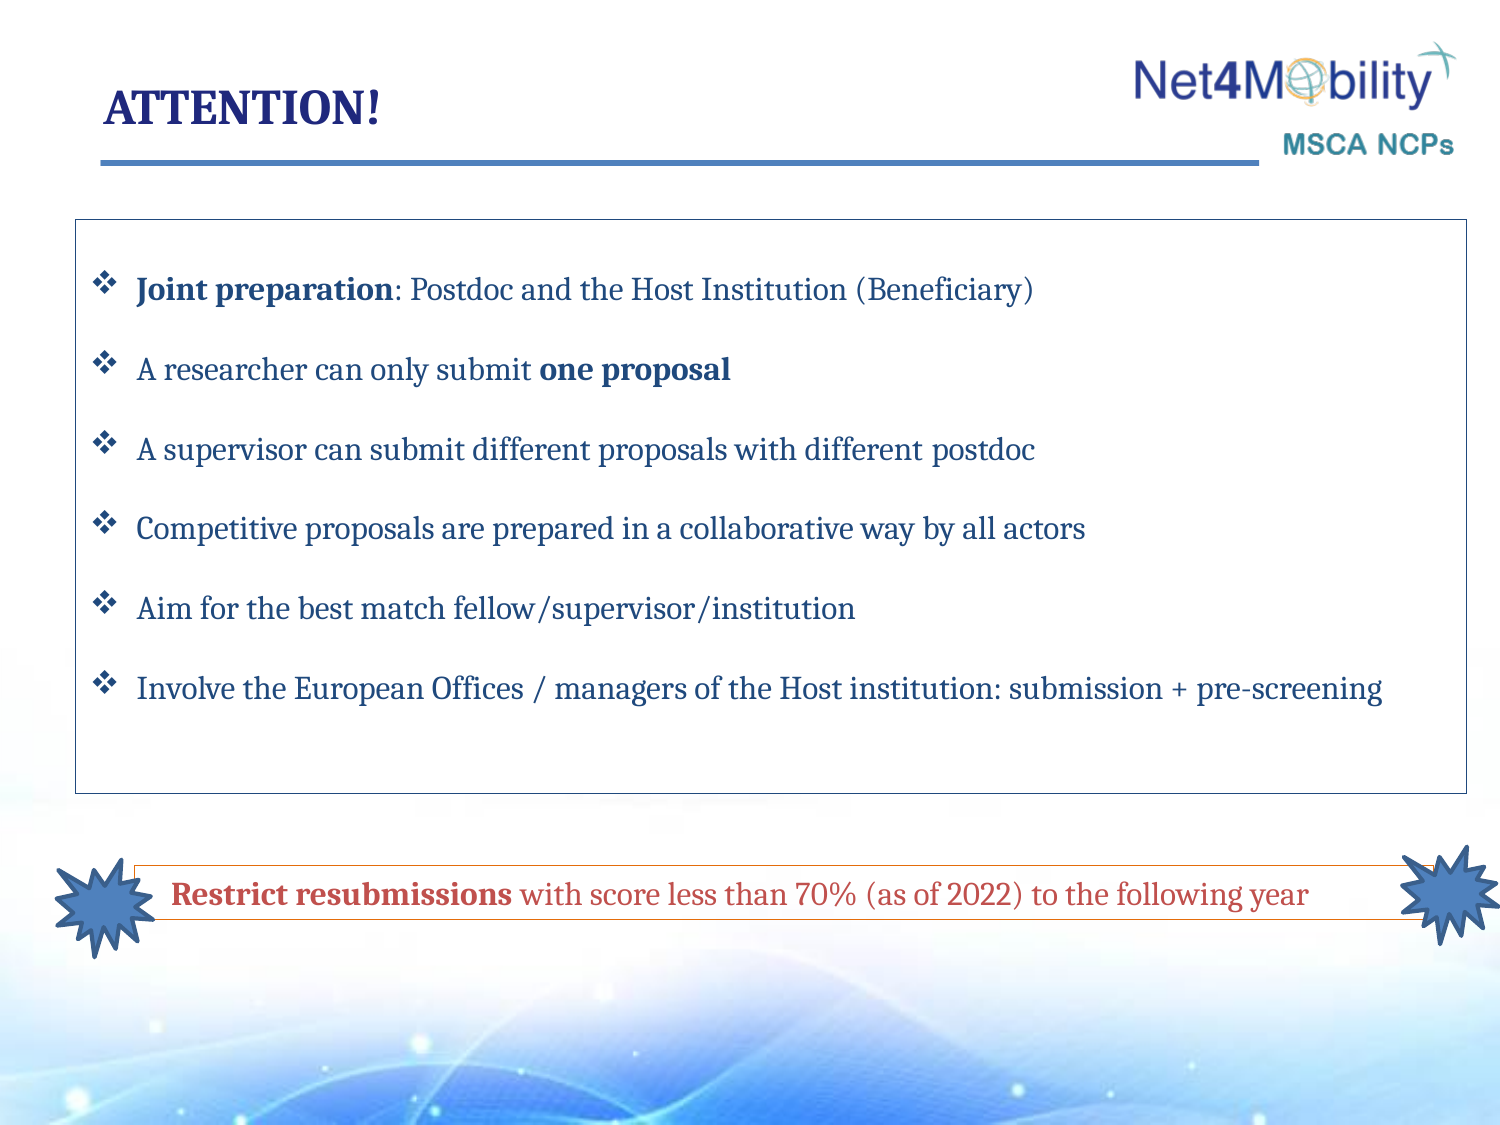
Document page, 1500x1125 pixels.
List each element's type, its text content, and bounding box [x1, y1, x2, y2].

text_box Attentıon! [88, 67, 1107, 180]
picture [0, 0, 1500, 1125]
text_box [1400, 844, 1500, 947]
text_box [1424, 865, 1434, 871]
text_box [54, 857, 156, 960]
text_box Restrict resubmissions with score less than 70% (as of 2022) to the following year [134, 865, 1424, 920]
text_box Joint preparation: Postdoc and the Host Institution (Beneficiary) A researcher can only submit one proposal A supervisor can submit different proposals with different postdoc Competitive proposals are prepared in a collaborative way by all actors Aim for the best match fellow/supervisor/institution Involve the European Offices / managers of the Host institution: submission + pre-screening [75, 219, 1467, 794]
